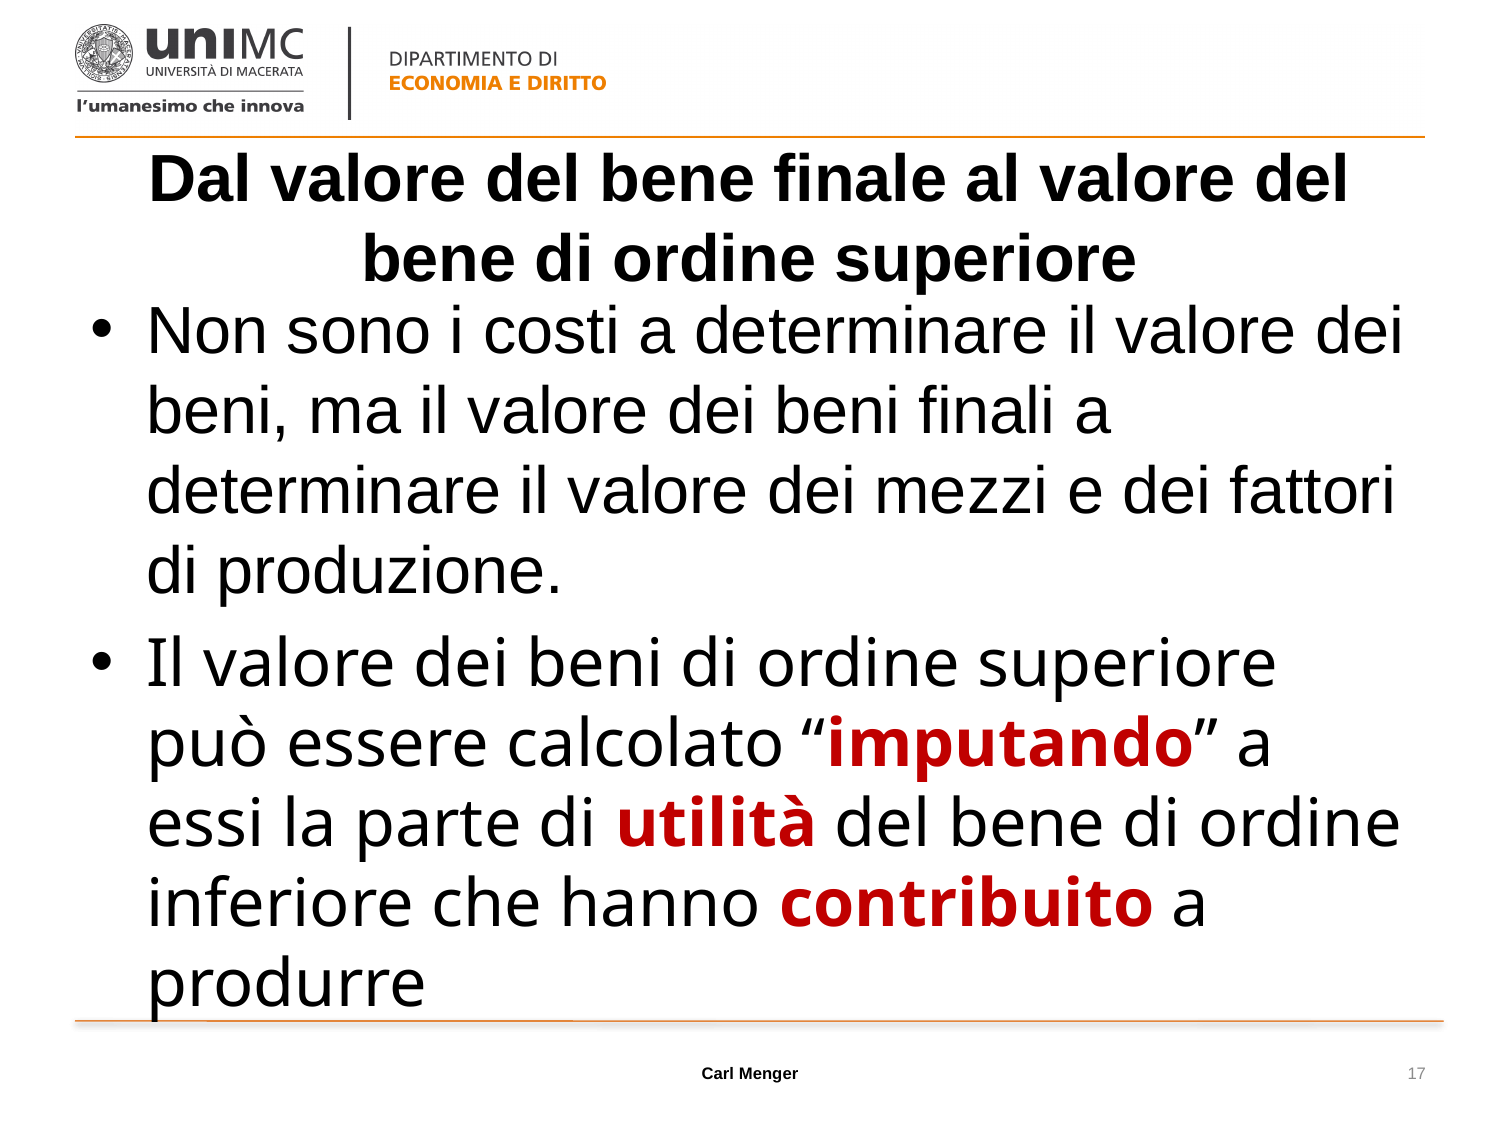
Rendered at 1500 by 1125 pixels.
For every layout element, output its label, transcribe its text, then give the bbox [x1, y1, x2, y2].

list Non sono i costi a determinare il valore dei beni, ma il valore dei beni finali a determinare il valore dei mezzi e dei fattori di produzione. Il valore dei beni di ordine superiore può essere calcolato “imputando” a essi la parte di utilità del bene di ordine inferiore che hanno contribuito a produrre [75, 279, 1425, 1005]
picture [75, 24, 1425, 138]
title Dal valore del bene finale al valore del bene di ordine superiore [75, 169, 1425, 261]
slide_number 17 [1091, 1042, 1442, 1103]
footer Carl Menger [512, 1042, 988, 1103]
